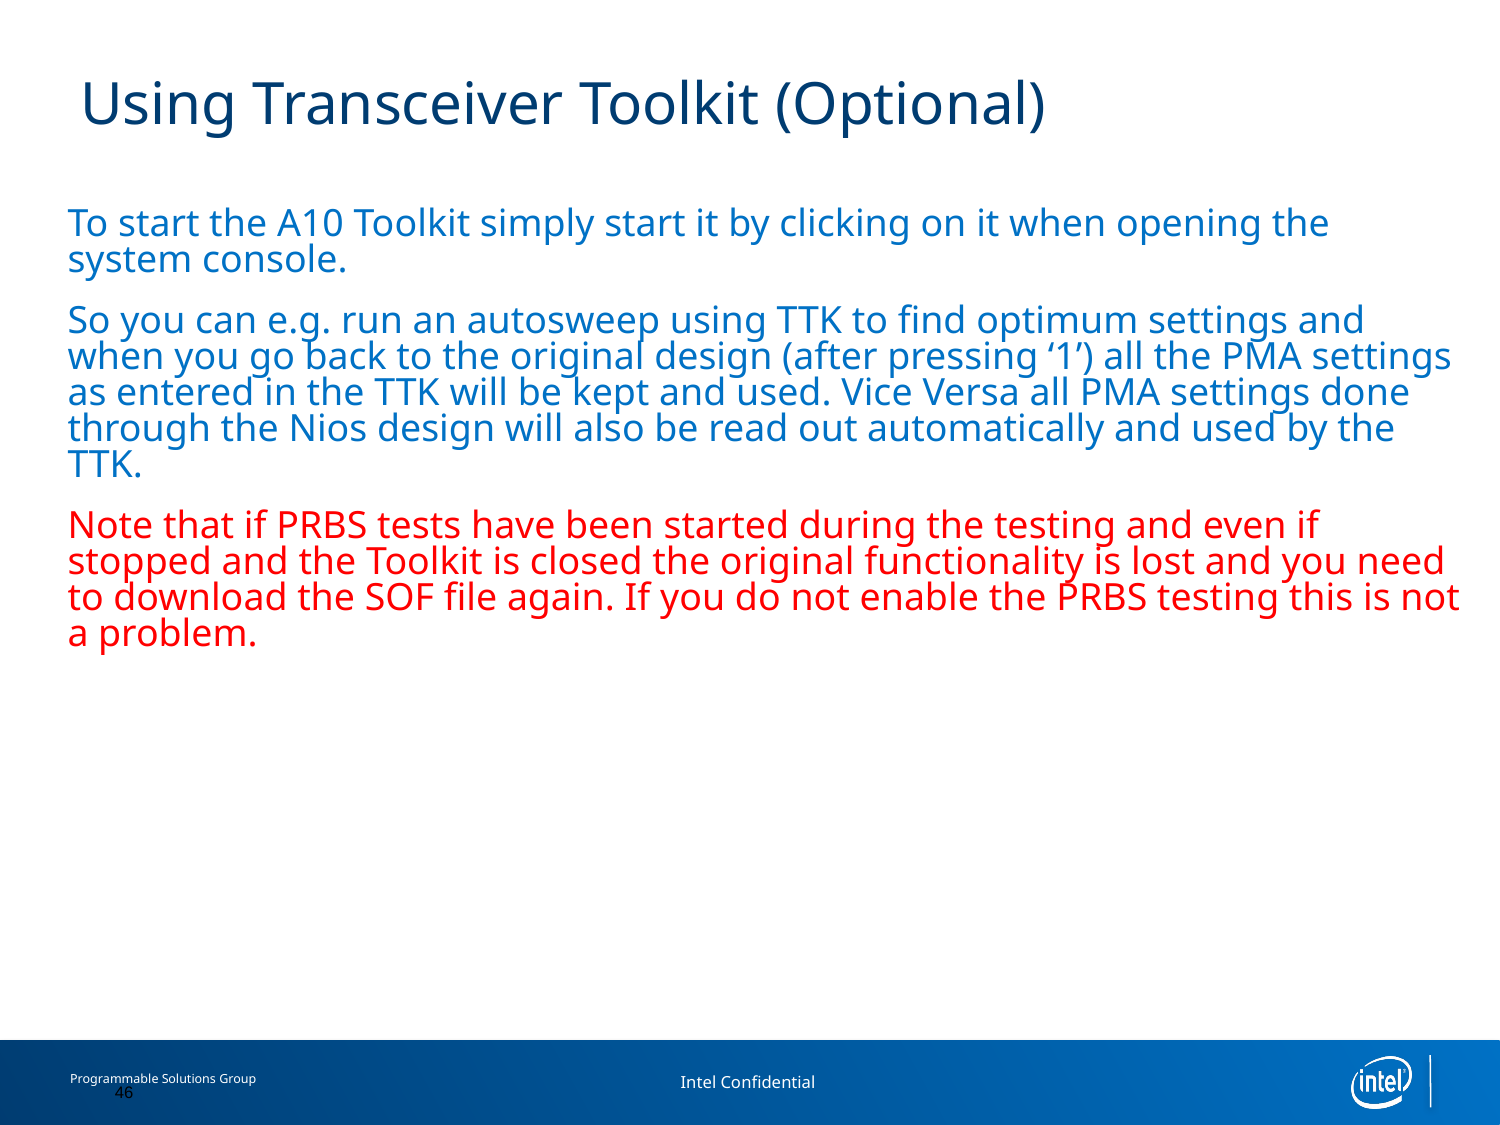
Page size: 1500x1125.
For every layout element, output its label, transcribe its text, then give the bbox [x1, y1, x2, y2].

list To start the A10 Toolkit simply start it by clicking on it when opening the system console. So you can e.g. run an autosweep using TTK to find optimum settings and when you go back to the original design (after pressing ‘1’) all the PMA settings as entered in the TTK will be kept and used. Vice Versa all PMA settings done through the Nios design will also be read out automatically and used by the TTK. Note that if PRBS tests have been started during the testing and even if stopped and the Toolkit is closed the original functionality is lost and you need to download the SOF file again. If you do not enable the PRBS testing this is not a problem. [67, 208, 1463, 1034]
picture [1351, 1056, 1412, 1109]
title Using Transceiver Toolkit (Optional) [80, 65, 1458, 194]
slide_number 46 [19, 1069, 134, 1116]
